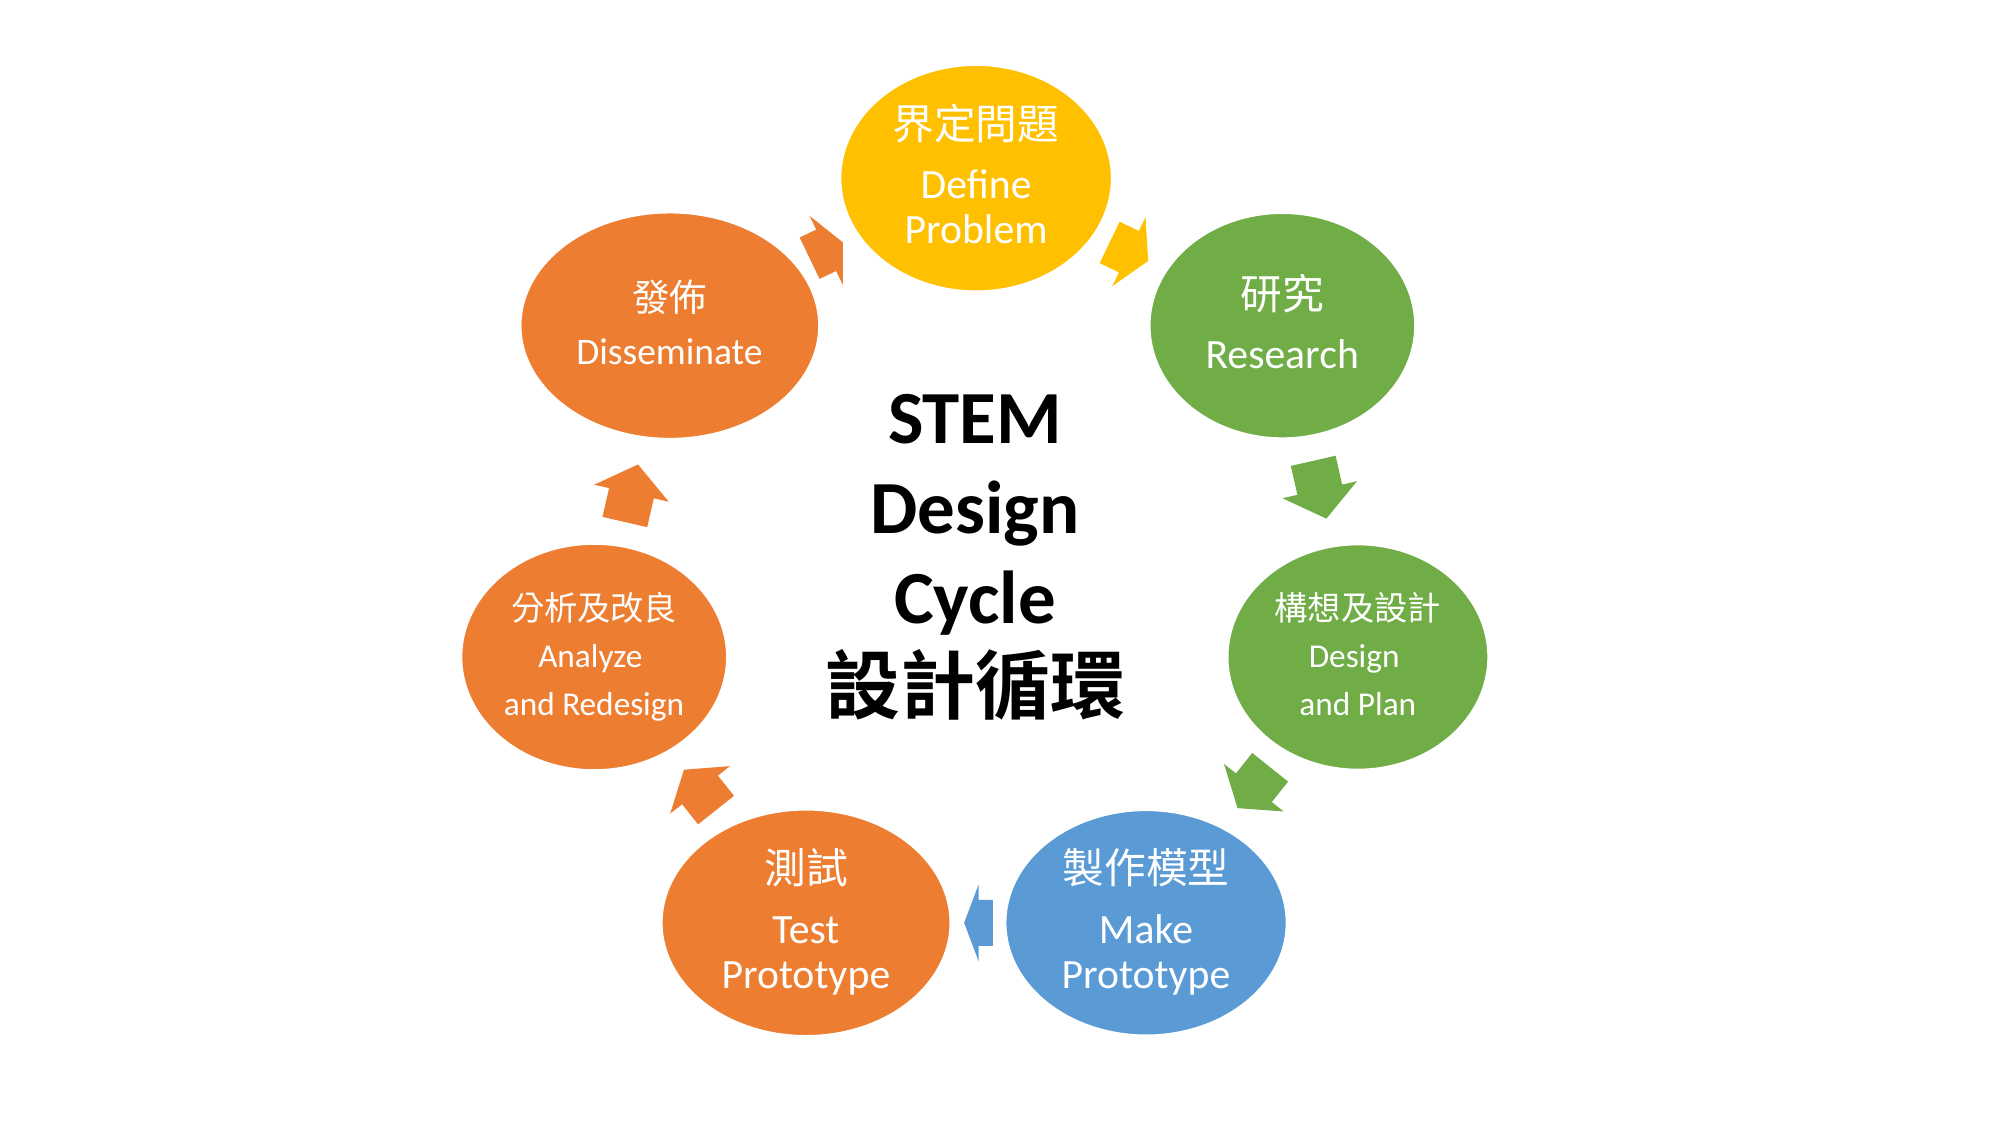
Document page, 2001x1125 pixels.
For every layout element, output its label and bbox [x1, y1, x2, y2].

text_box [307, 64, 1643, 1037]
